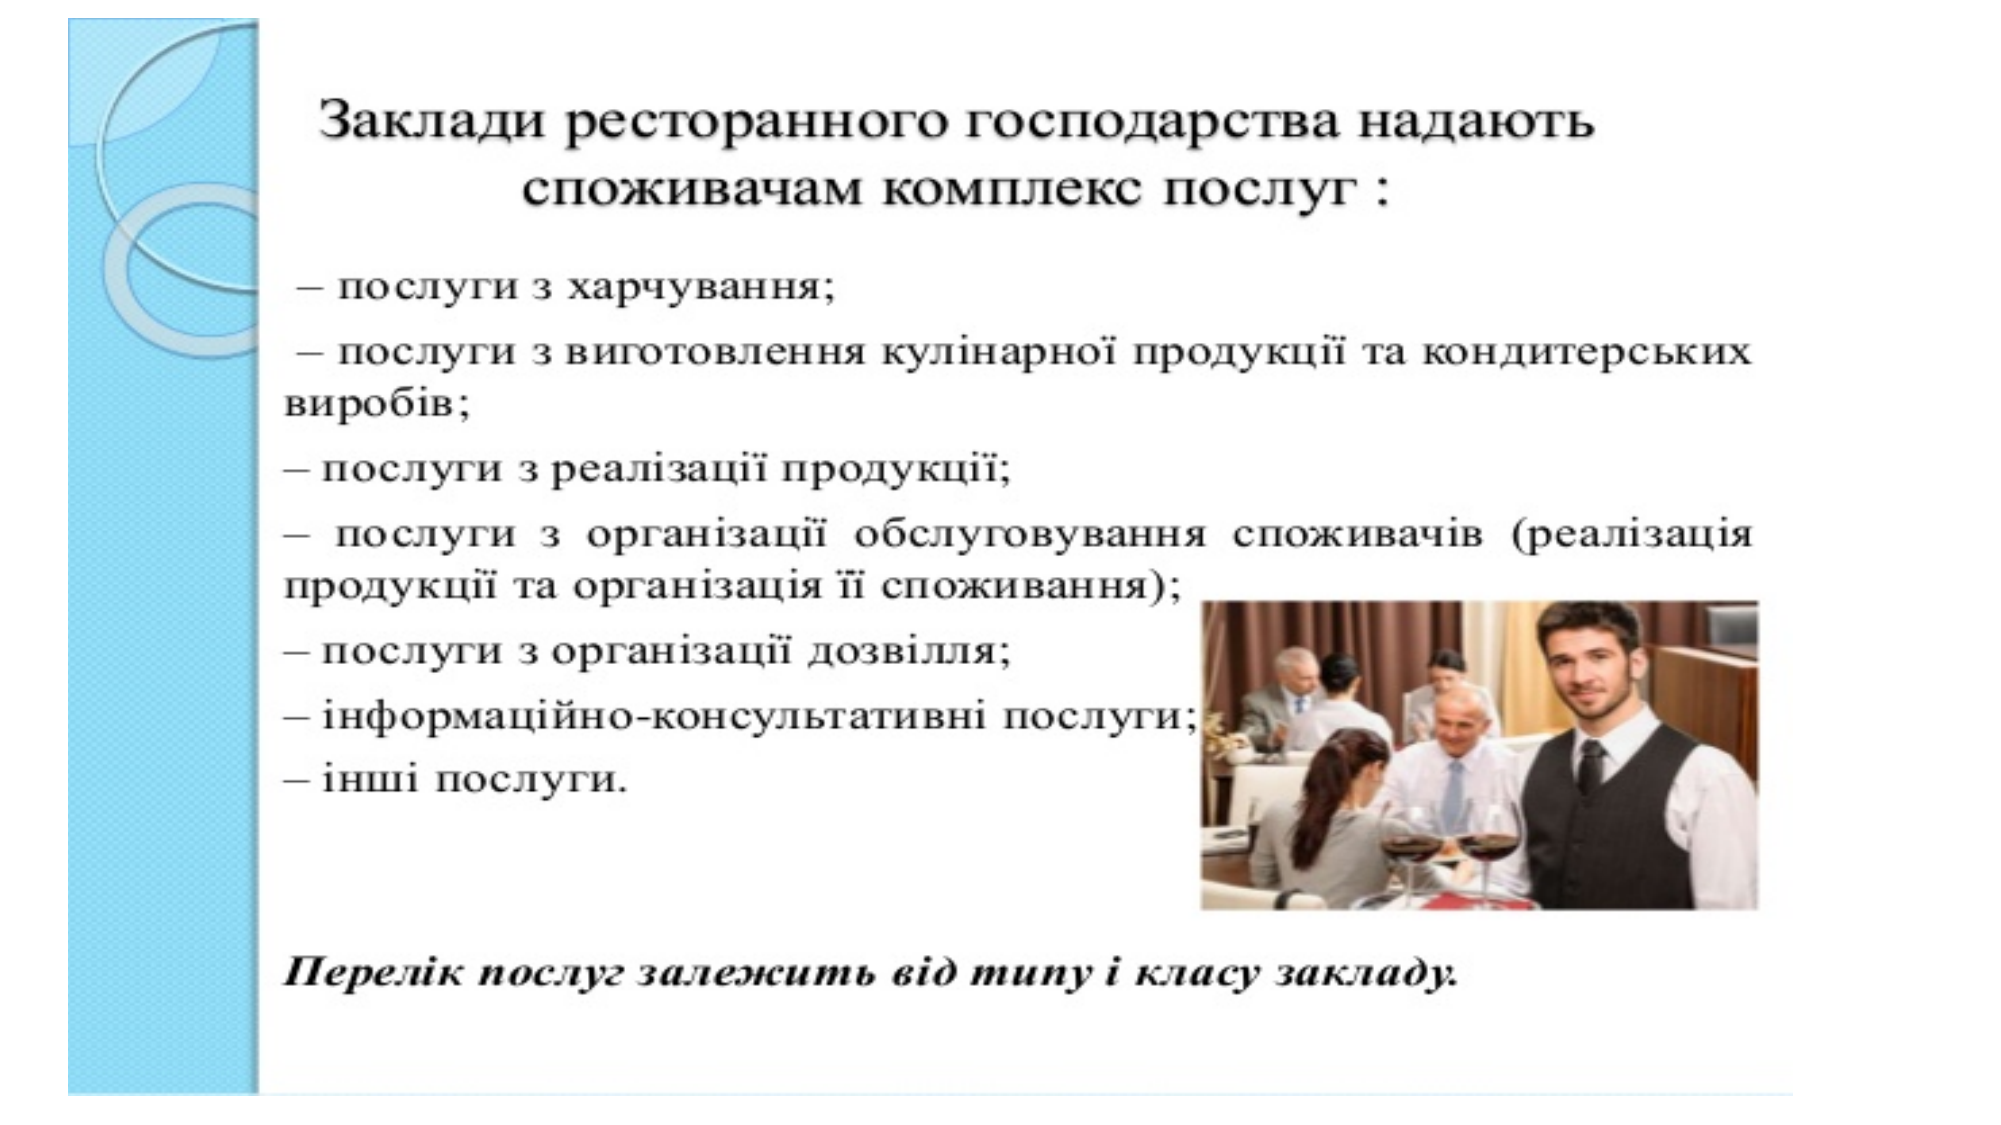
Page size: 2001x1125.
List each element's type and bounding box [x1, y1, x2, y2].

picture [68, 18, 1793, 1096]
